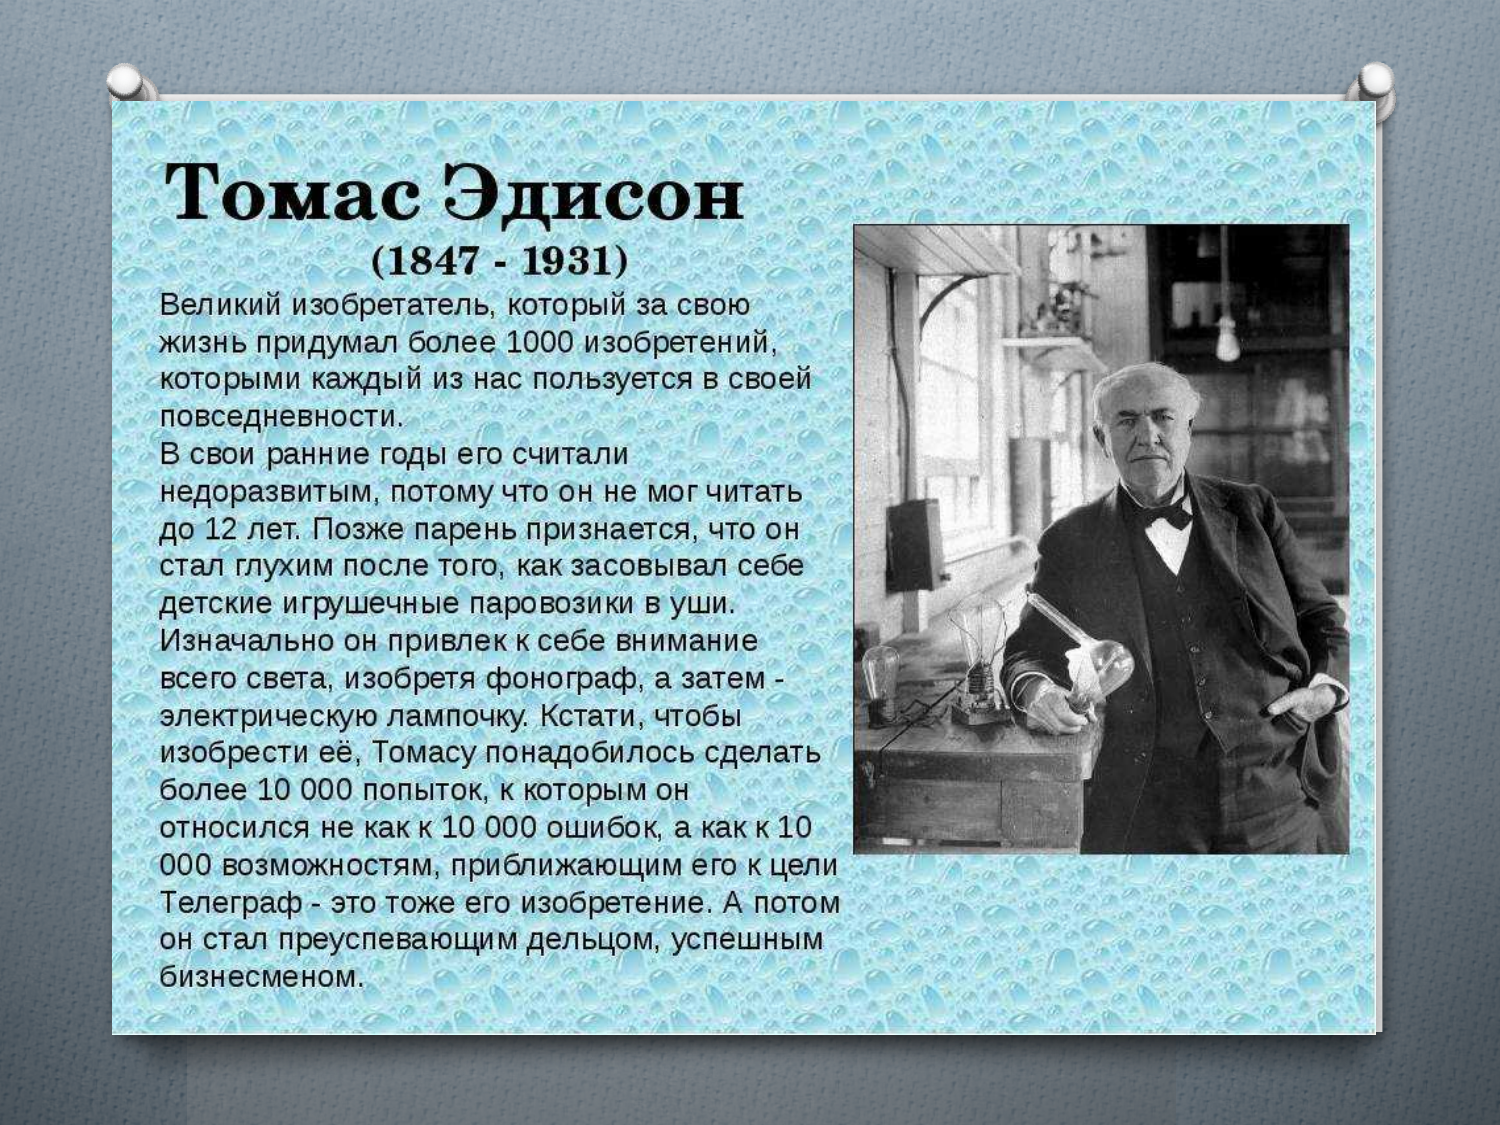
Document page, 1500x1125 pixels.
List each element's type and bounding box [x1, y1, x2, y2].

picture [75, 29, 198, 131]
list [111, 101, 1377, 1036]
picture [1317, 35, 1439, 146]
